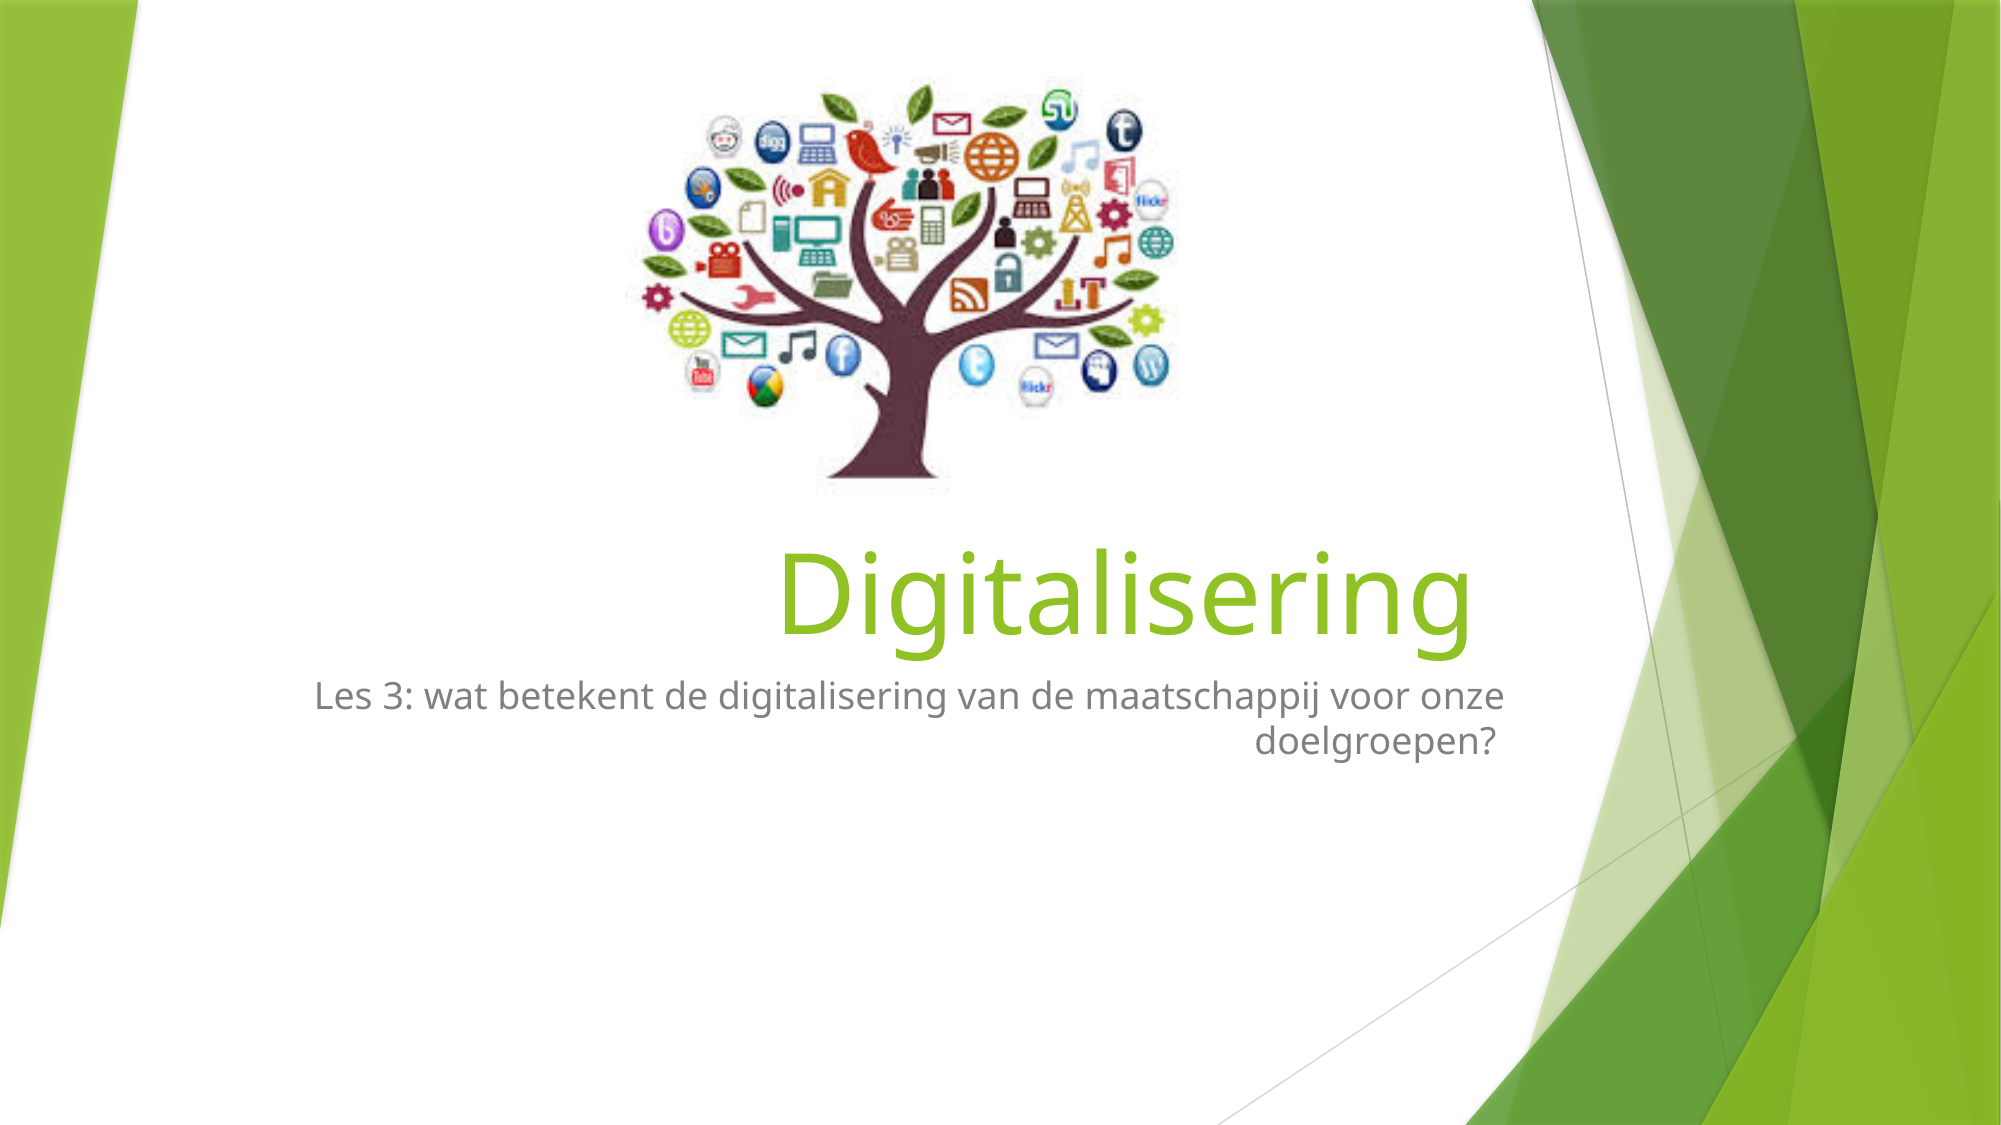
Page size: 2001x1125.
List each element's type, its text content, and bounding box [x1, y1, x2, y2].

title Digitalisering [247, 394, 1522, 664]
subtitle Les 3: wat betekent de digitalisering van de maatschappij voor onze doelgroepen? [247, 664, 1522, 845]
picture [587, 75, 1268, 499]
